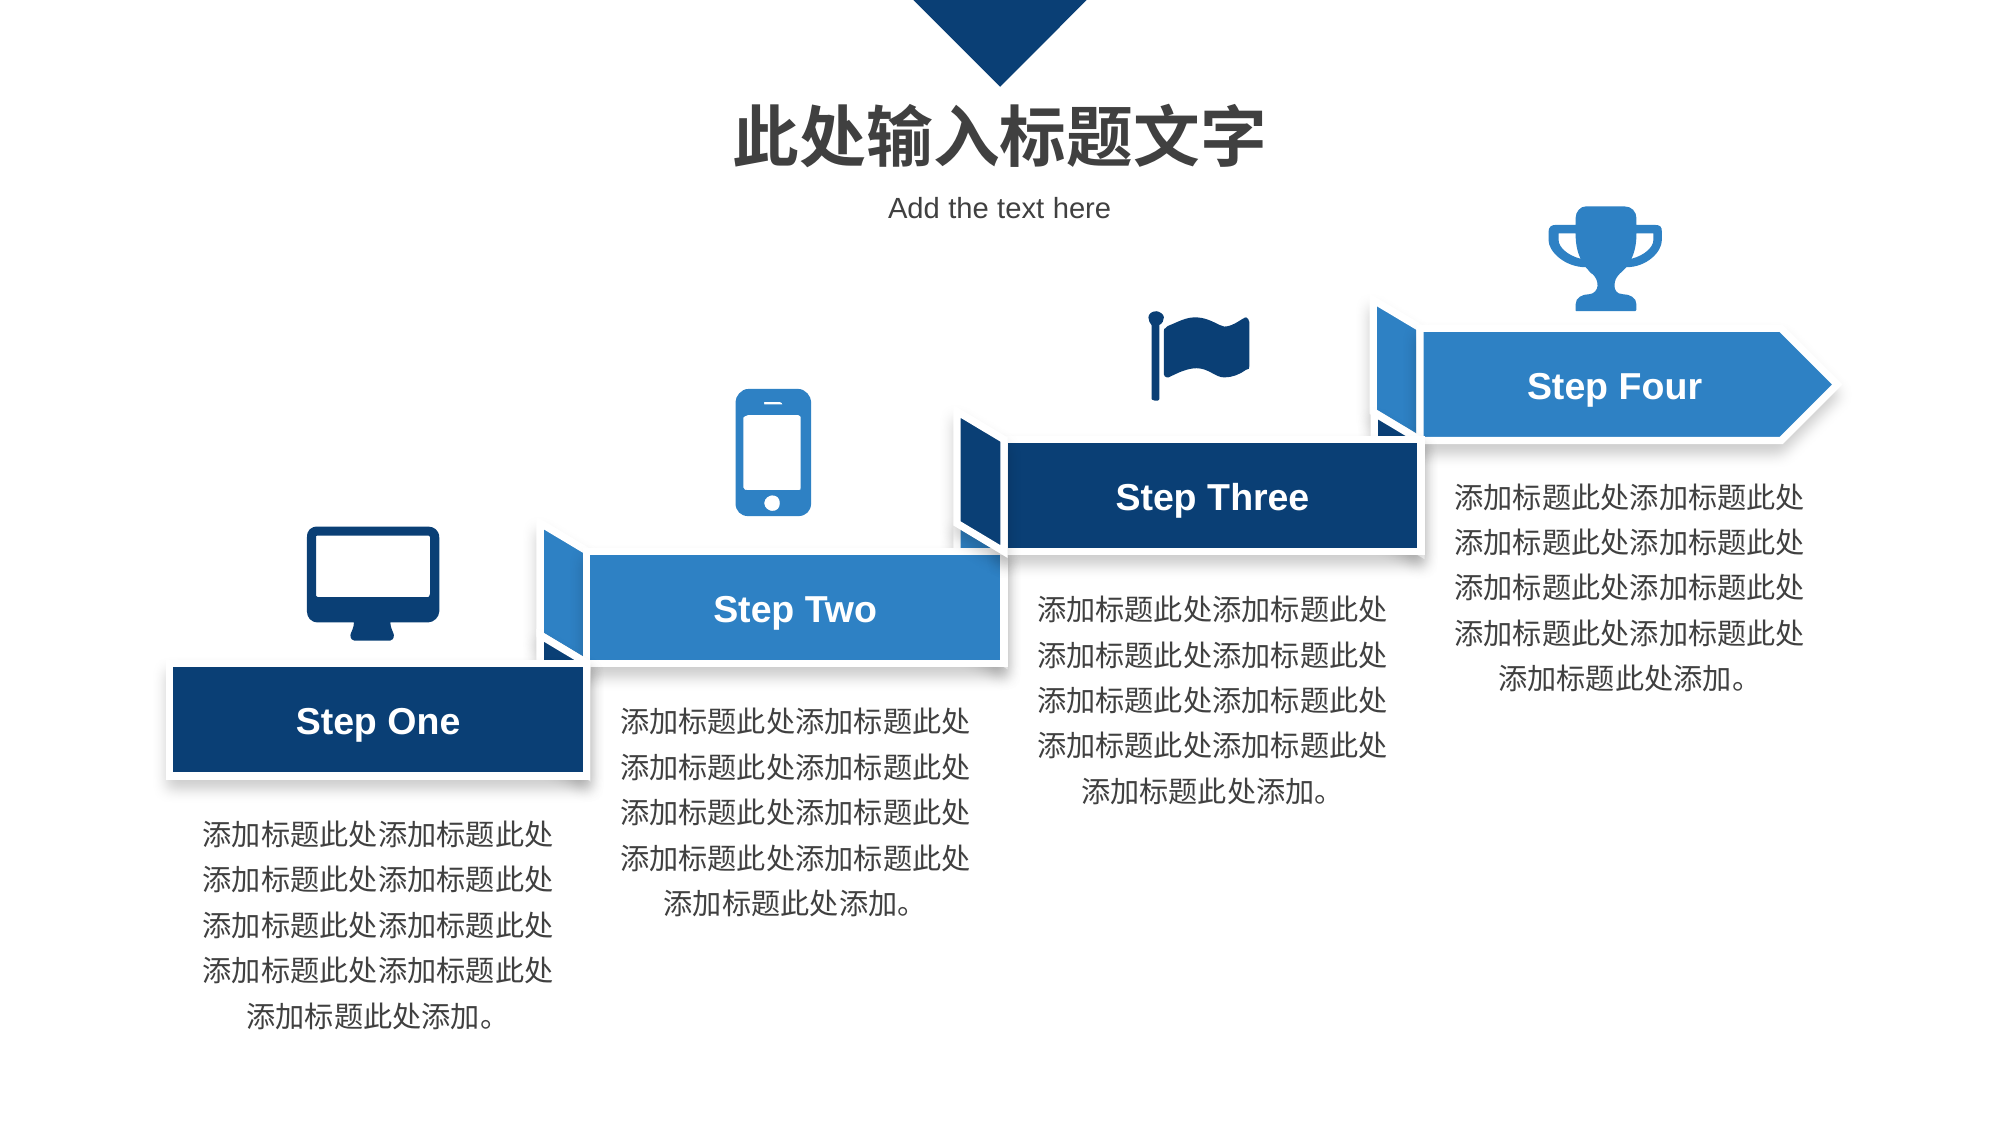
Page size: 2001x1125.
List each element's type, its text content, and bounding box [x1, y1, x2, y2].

text_box 添加标题此处添加标题此处添加标题此处添加标题此处添加标题此处添加标题此处添加标题此处添加标题此处添加标题此处添加。 [1433, 461, 1826, 703]
text_box 添加标题此处添加标题此处添加标题此处添加标题此处添加标题此处添加标题此处添加标题此处添加标题此处添加标题此处添加。 [182, 798, 575, 1041]
text_box 此处输入标题文字 [403, 96, 1597, 183]
text_box [1148, 311, 1164, 401]
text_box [540, 522, 1004, 664]
text_box Add the text here [403, 186, 1597, 233]
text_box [957, 411, 1422, 553]
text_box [169, 635, 587, 776]
text_box 添加标题此处添加标题此处添加标题此处添加标题此处添加标题此处添加标题此处添加标题此处添加标题此处添加标题此处添加。 [1016, 573, 1409, 816]
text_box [1373, 299, 1838, 441]
text_box [306, 526, 440, 635]
text_box [1548, 206, 1662, 299]
text_box [735, 388, 812, 517]
text_box [1163, 317, 1250, 378]
text_box 添加标题此处添加标题此处添加标题此处添加标题此处添加标题此处添加标题此处添加标题此处添加标题此处添加标题此处添加。 [599, 685, 992, 928]
